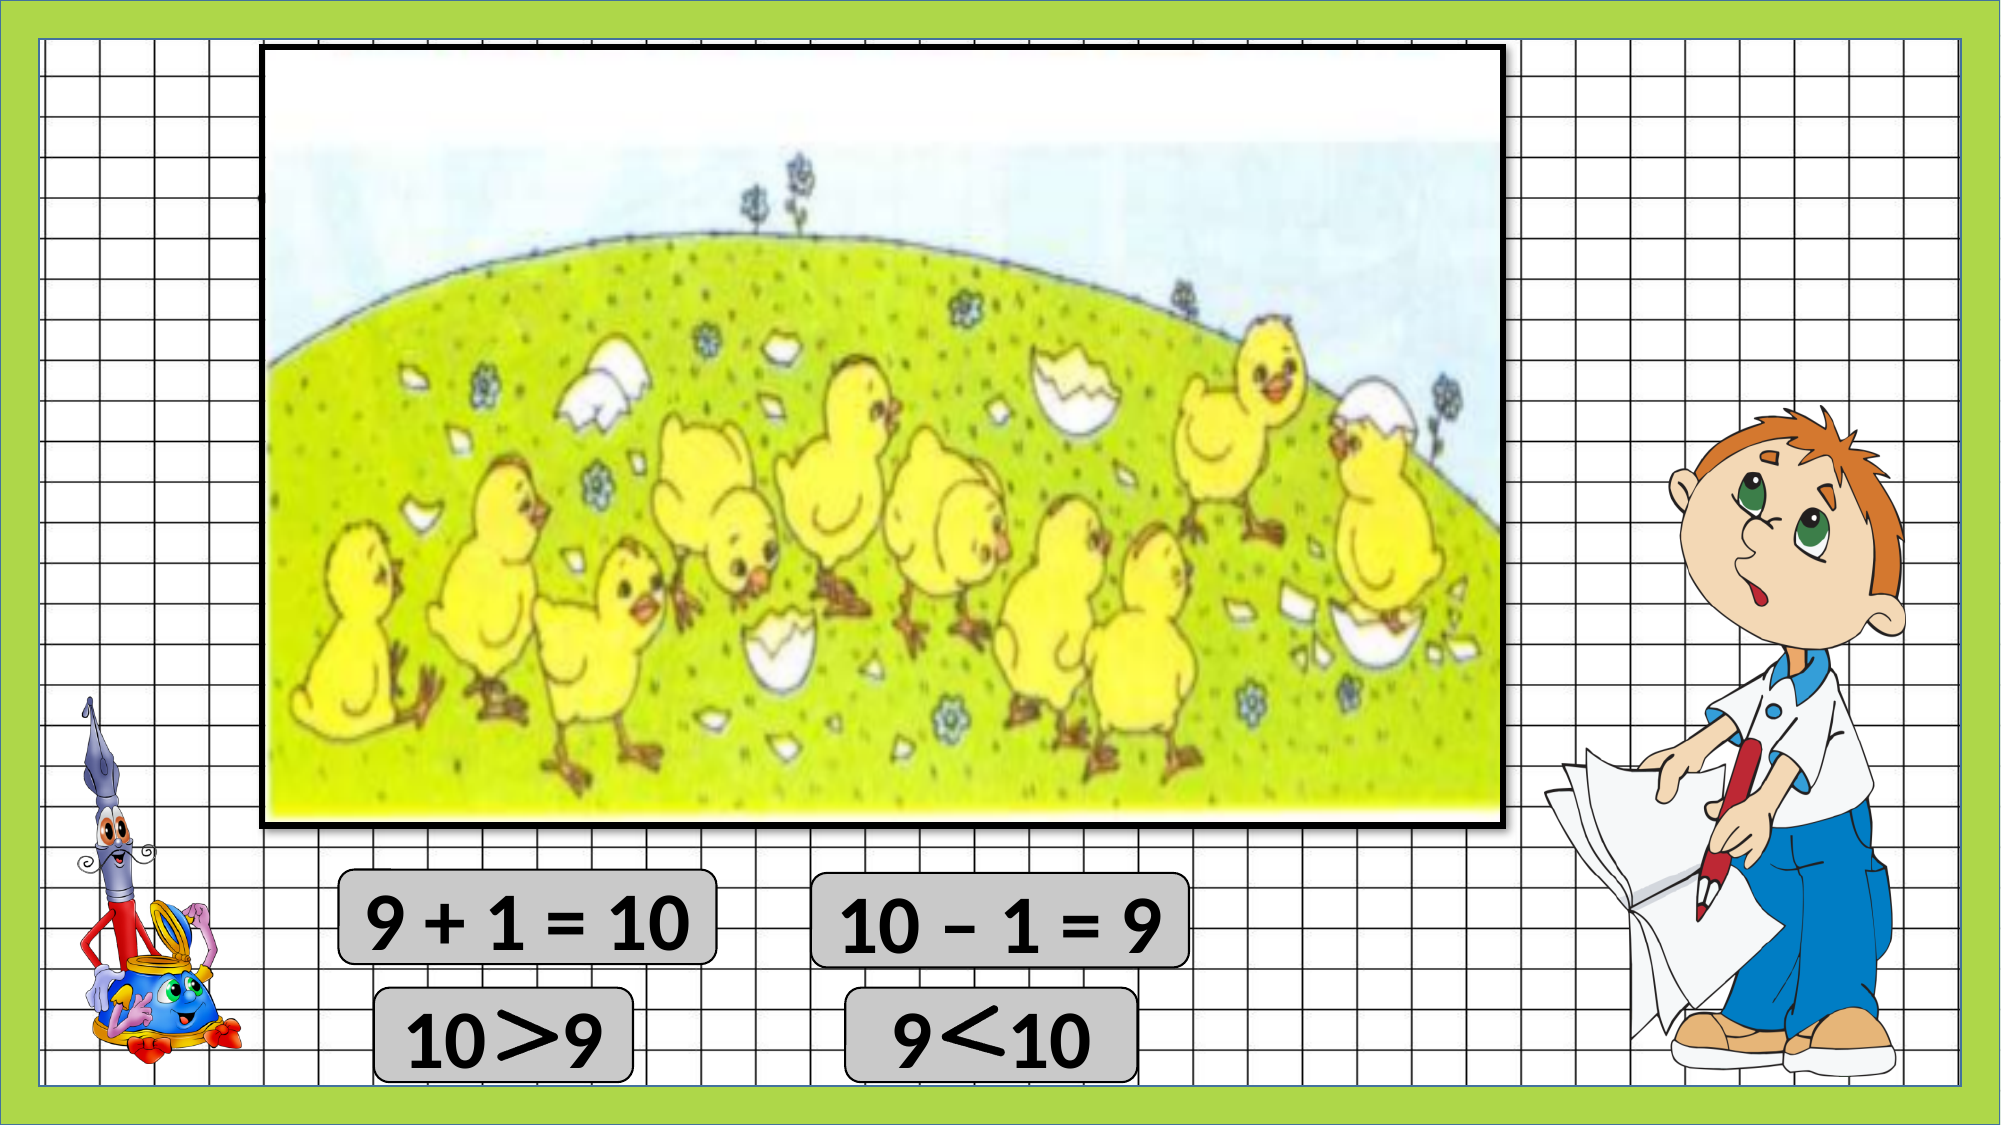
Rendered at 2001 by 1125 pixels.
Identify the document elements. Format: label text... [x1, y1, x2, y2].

text_box 10 9 [372, 986, 635, 1084]
text_box 9 + 1 = 10 [337, 868, 718, 966]
picture [40, 40, 1960, 1085]
text_box 9 10 [844, 986, 1139, 1084]
text_box 10 – 1 = 9 [809, 871, 1191, 969]
